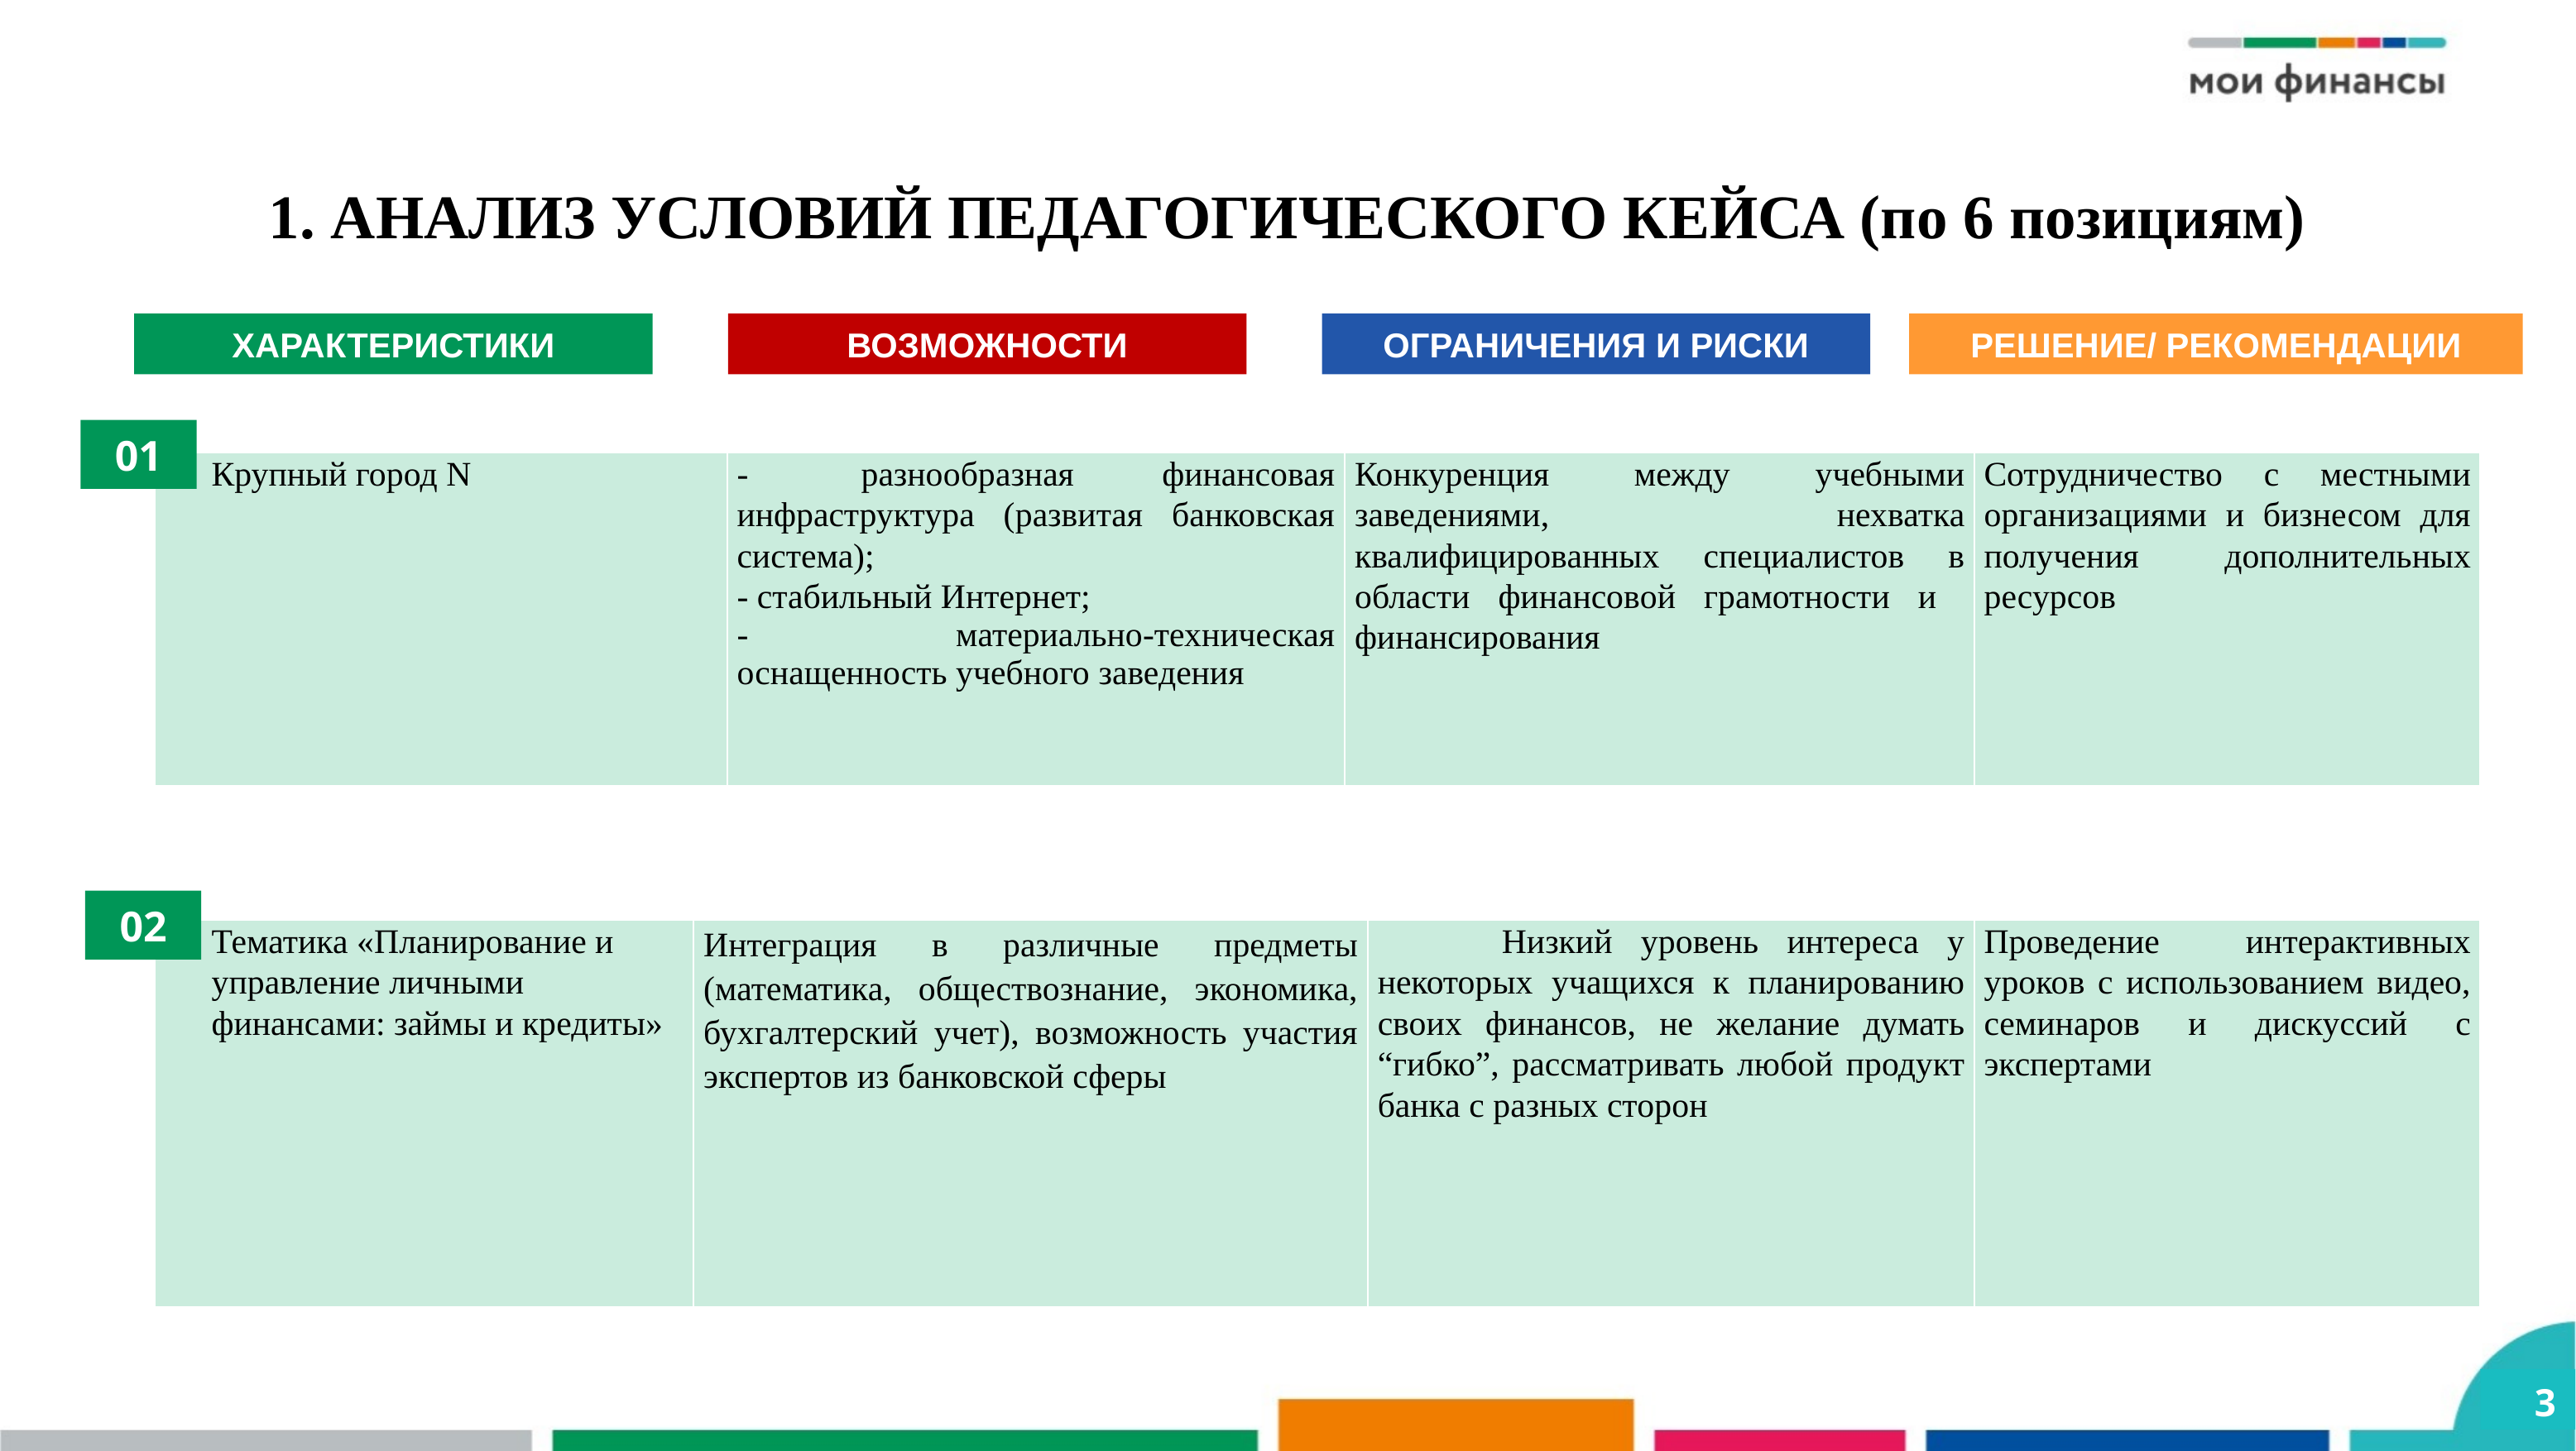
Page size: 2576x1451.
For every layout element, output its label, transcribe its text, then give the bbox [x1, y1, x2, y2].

text_box 02 [84, 890, 202, 960]
text_box ВОЗМОЖНОСТИ [727, 313, 1247, 375]
picture [0, 0, 2576, 1451]
table_header Интеграция в различные предметы (математика, обществознание, экономика, бухгалтерский учет), возможность участия экспертов из банковской сферы [694, 921, 1367, 1306]
text_box РЕШЕНИЕ/ РЕКОМЕНДАЦИИ [1909, 313, 2523, 375]
text_box 1. АНАЛИЗ УСЛОВИЙ ПЕДАГОГИЧЕСКОГО КЕЙСА (по 6 позициям) [22, 167, 2554, 261]
table_header Низкий уровень интереса у некоторых учащихся к планированию своих финансов, не желание думать “гибко”, рассматривать любой продукт банка с разных сторон [1369, 921, 1974, 1306]
text_box ОГРАНИЧЕНИЯ И РИСКИ [1322, 313, 1871, 375]
table_header Крупный город N [156, 453, 727, 785]
text_box 01 [80, 419, 197, 489]
table_header Конкуренция между учебными заведениями, нехватка квалифицированных специалистов в области финансовой грамотности и финансирования [1346, 453, 1974, 785]
table_header - разнообразная финансовая инфраструктура (развитая банковская система); - стабильный Интернет; - материально-техническая оснащенность учебного заведения [728, 453, 1344, 785]
table_header Сотрудничество с местными организациями и бизнесом для получения дополнительных ресурсов [1975, 453, 2479, 785]
table_header Проведение интерактивных уроков с использованием видео, семинаров и дискуссий с экспертами [1975, 921, 2479, 1306]
text_box ХАРАКТЕРИСТИКИ [134, 313, 653, 375]
text_box 3 [2480, 1368, 2576, 1430]
table_header Тематика «Планирование и управление личными финансами: займы и кредиты» [156, 921, 693, 1306]
